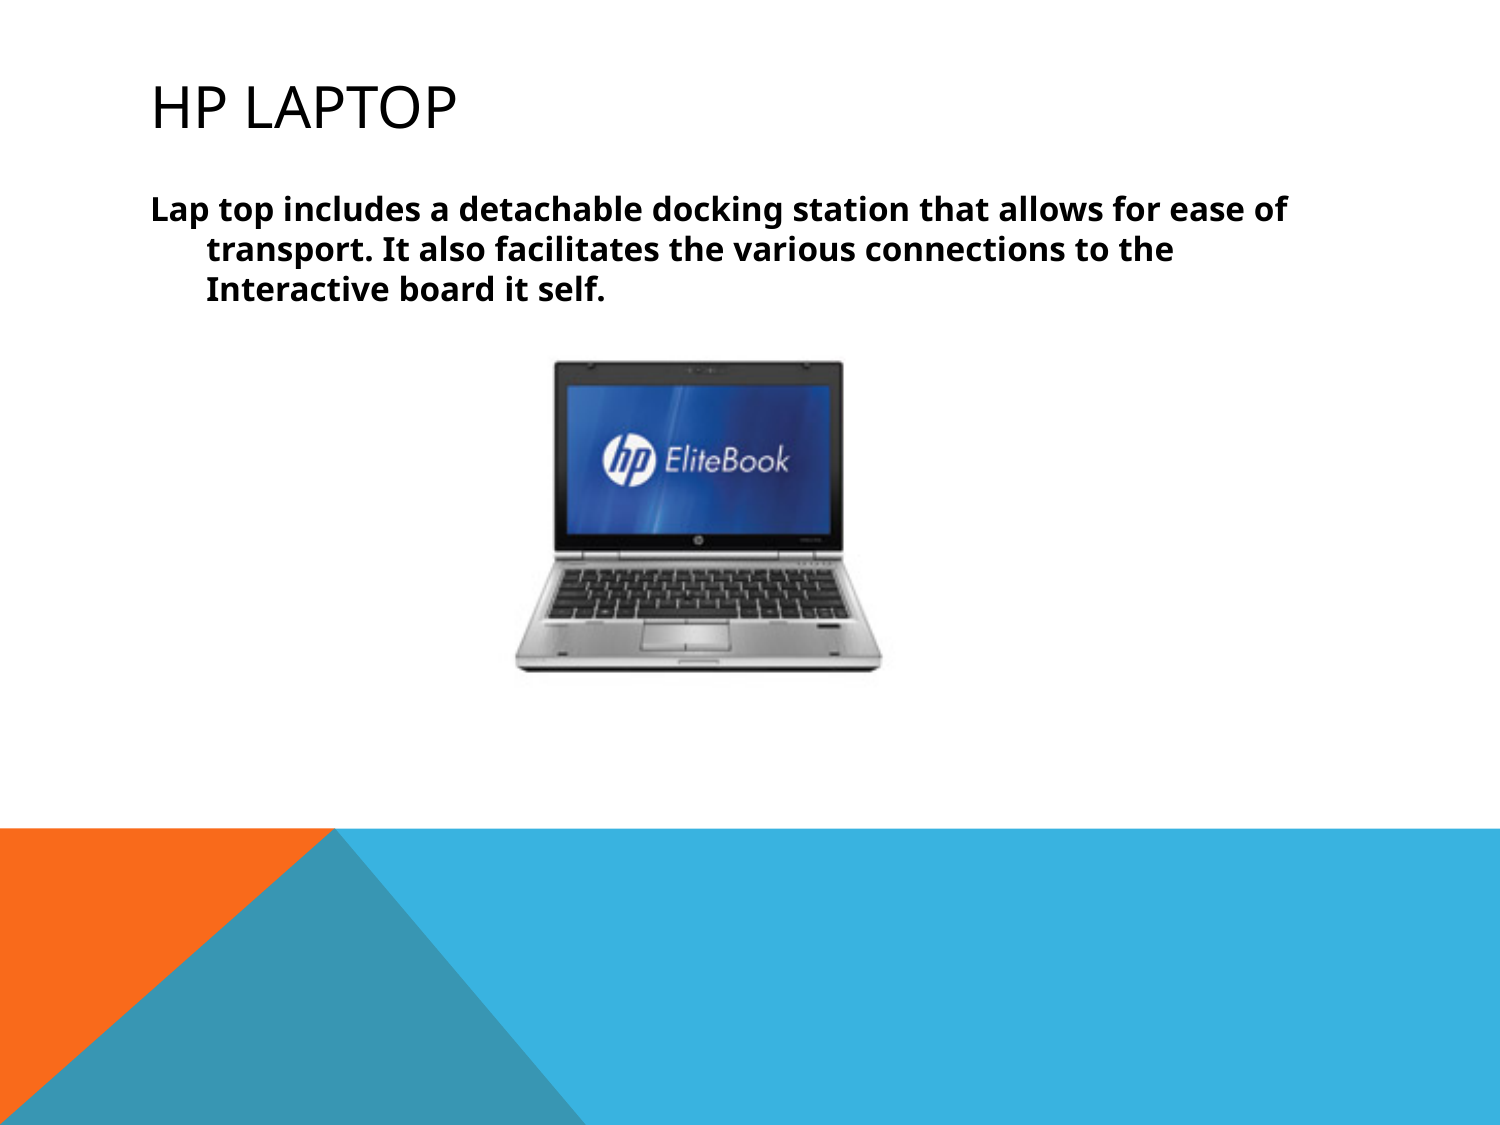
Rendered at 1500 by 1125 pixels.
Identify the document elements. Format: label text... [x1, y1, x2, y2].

title HP Laptop [135, 60, 1369, 150]
picture [482, 324, 914, 708]
list Lap top includes a detachable docking station that allows for ease of transport. It also facilitates the various connections to the Interactive board it self. [135, 180, 1369, 768]
